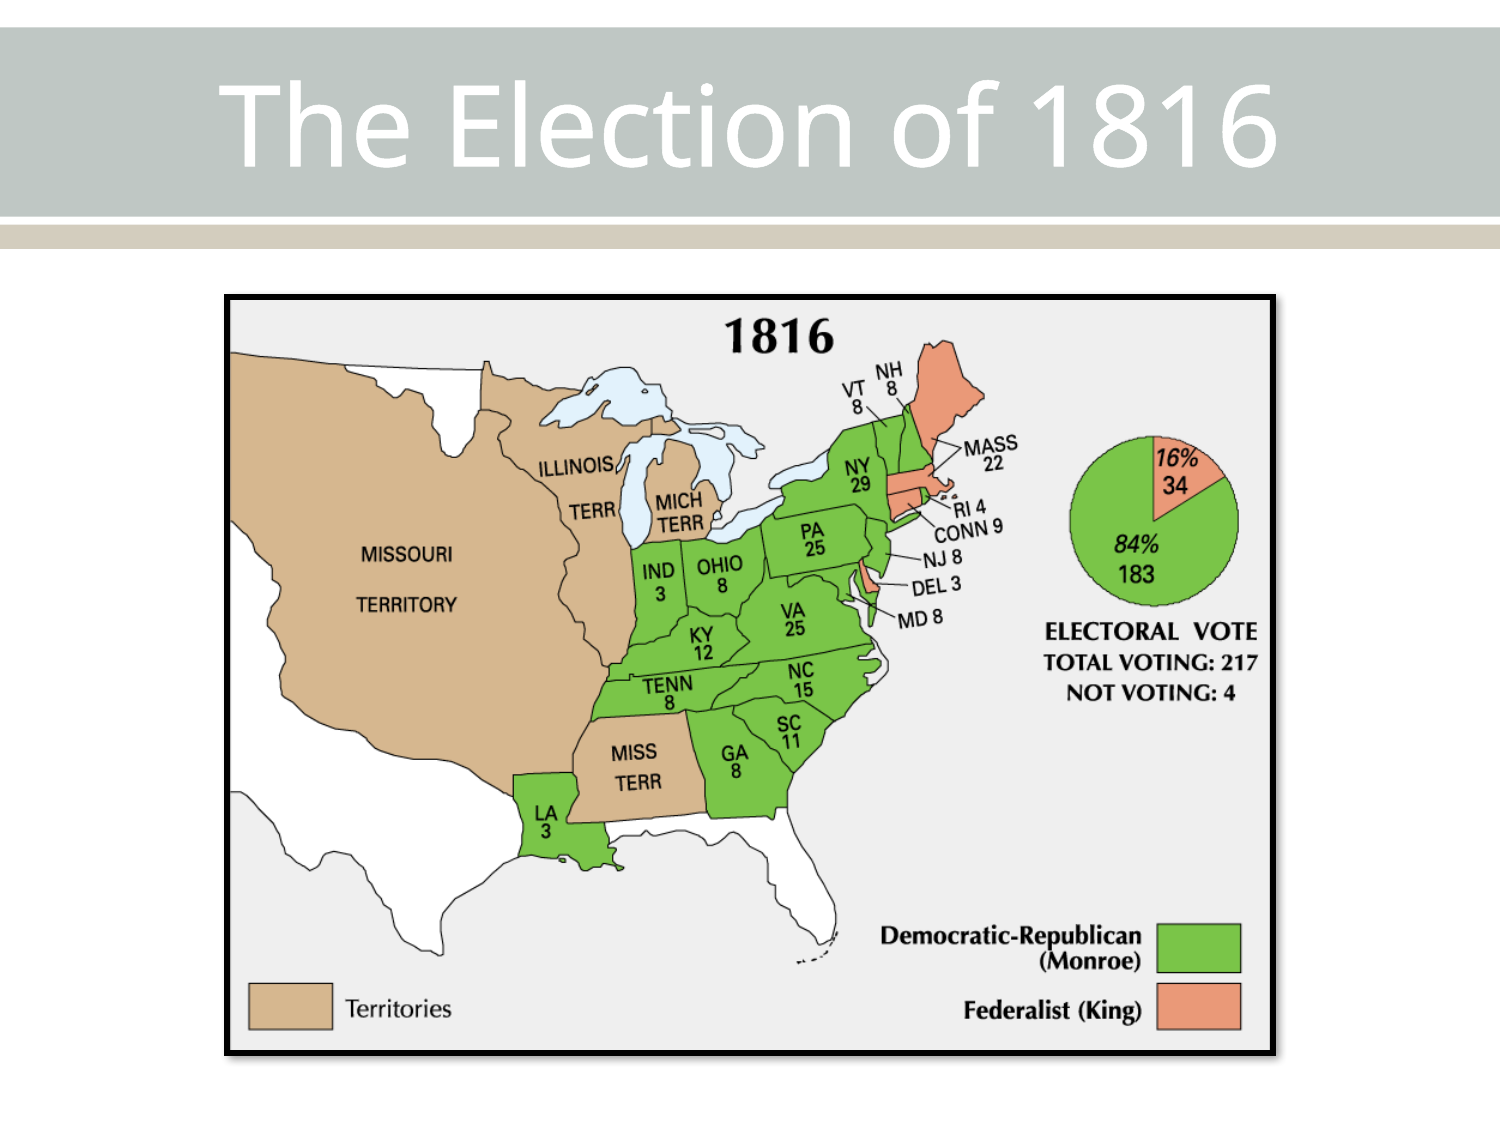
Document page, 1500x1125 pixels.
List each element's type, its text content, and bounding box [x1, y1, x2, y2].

picture [230, 299, 1270, 1051]
title The Election of 1816 [75, 29, 1425, 213]
